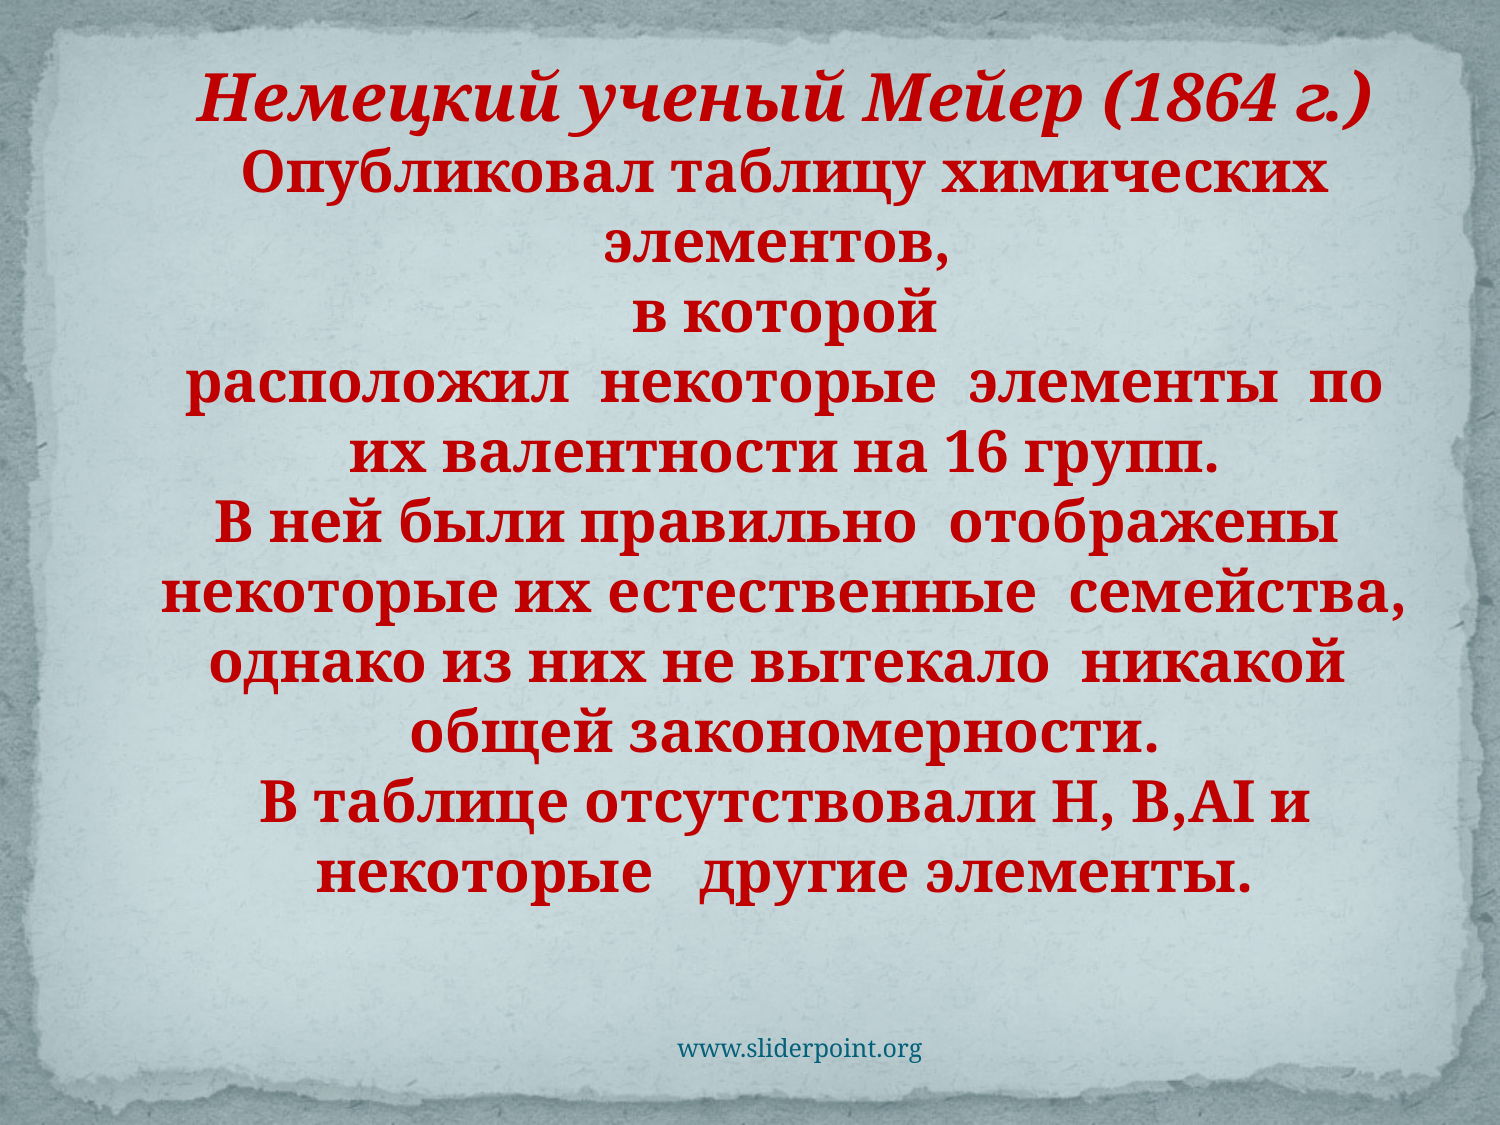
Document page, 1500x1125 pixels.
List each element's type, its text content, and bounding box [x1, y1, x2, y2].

footer www.sliderpoint.org [350, 1017, 938, 1081]
text_box Немецкий ученый Мейер (1864 г.) Опубликовал таблицу химических элементов, в которой расположил некоторые элементы по их валентности на 16 групп. В ней были правильно отображены некоторые их естественные семейства, однако из них не вытекало никакой общей закономерности. В таблице отсутствовали H, B,AI и некоторые другие элементы. [140, 46, 1430, 972]
